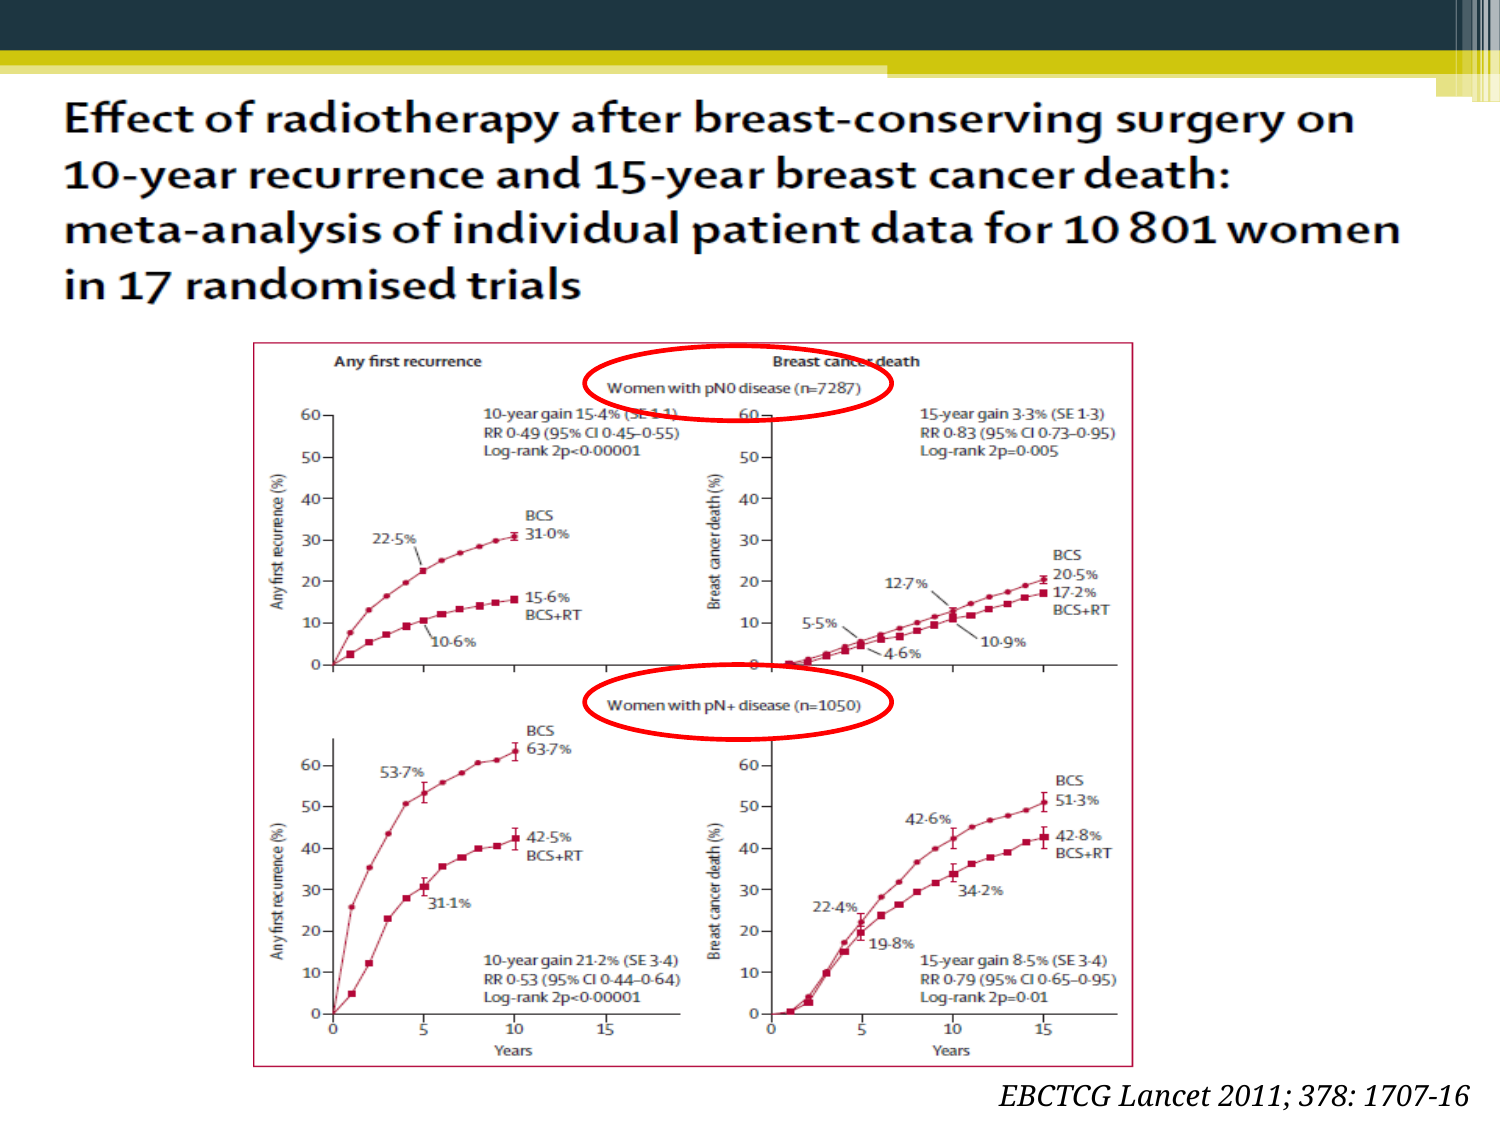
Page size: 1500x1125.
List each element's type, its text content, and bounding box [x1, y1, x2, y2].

picture [17, 77, 1436, 325]
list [253, 335, 1146, 1071]
text_box EBCTCG Lancet 2011; 378: 1707-16 [984, 1070, 1495, 1120]
